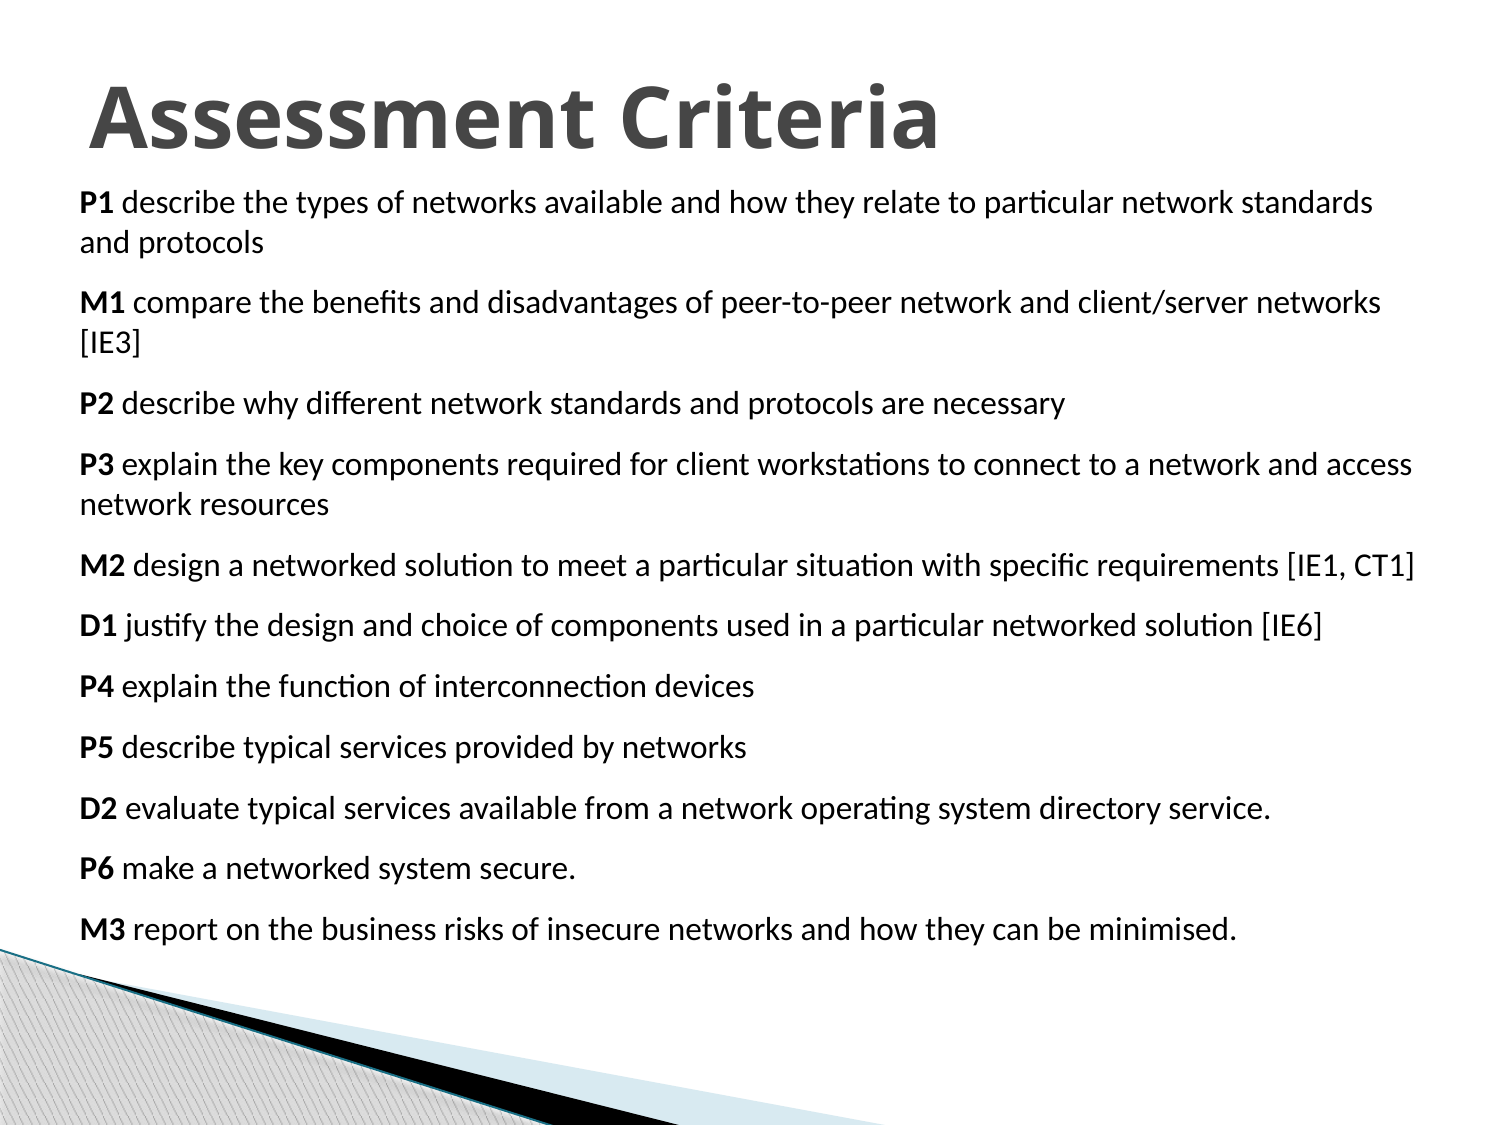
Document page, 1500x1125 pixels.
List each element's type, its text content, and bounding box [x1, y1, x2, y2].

title Assessment Criteria [75, 45, 1425, 185]
list P1 describe the types of networks available and how they relate to particular network standards and protocols M1 compare the benefits and disadvantages of peer-to-peer network and client/server networks [IE3] P2 describe why different network standards and protocols are necessary P3 explain the key components required for client workstations to connect to a network and access network resources M2 design a networked solution to meet a particular situation with specific requirements [IE1, CT1] D1 justify the design and choice of components used in a particular networked solution [IE6] P4 explain the function of interconnection devices P5 describe typical services provided by networks D2 evaluate typical services available from a network operating system directory service. P6 make a networked system secure. M3 report on the business risks of insecure networks and how they can be minimised. [64, 172, 1447, 1059]
